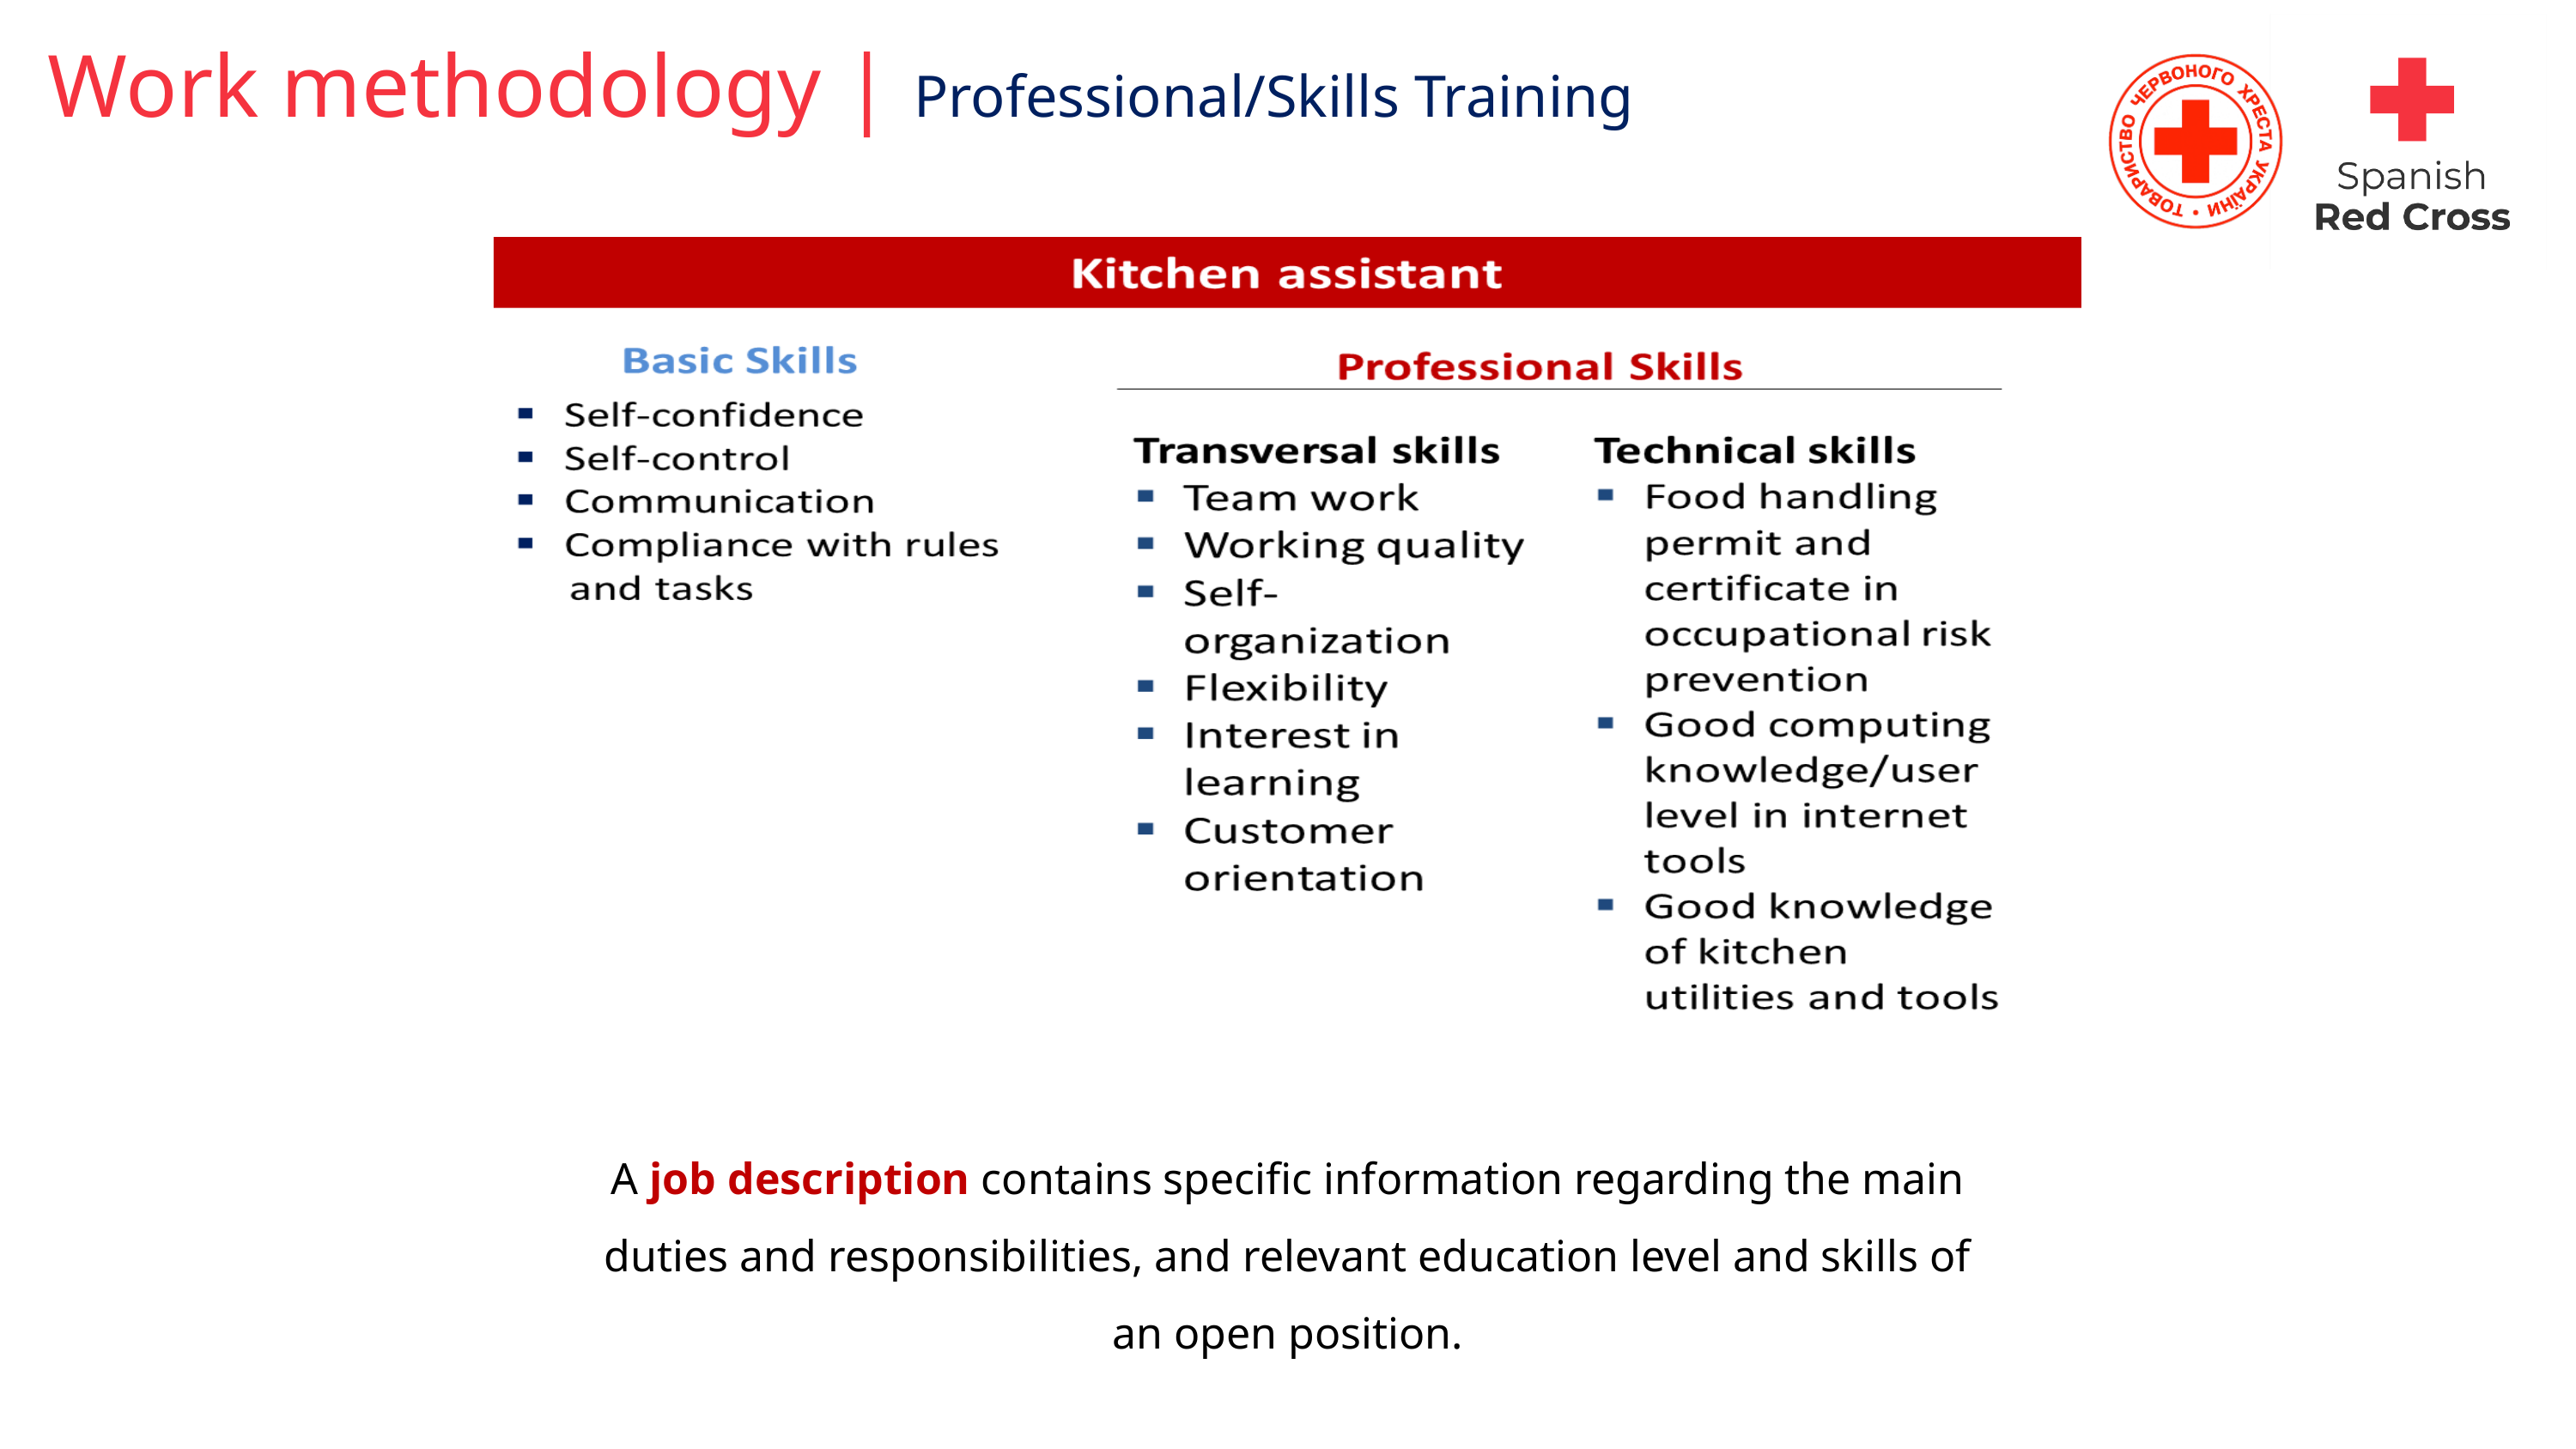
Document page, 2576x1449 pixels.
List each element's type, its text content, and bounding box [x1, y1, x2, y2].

picture [2100, 3, 2547, 281]
text_box A job description contains specific information regarding the main duties and responsibilities, and relevant education level and skills of an open position. [568, 1070, 2008, 1364]
picture [493, 236, 2082, 1070]
text_box Work methodology | Professional/Skills Training [41, 24, 1893, 141]
